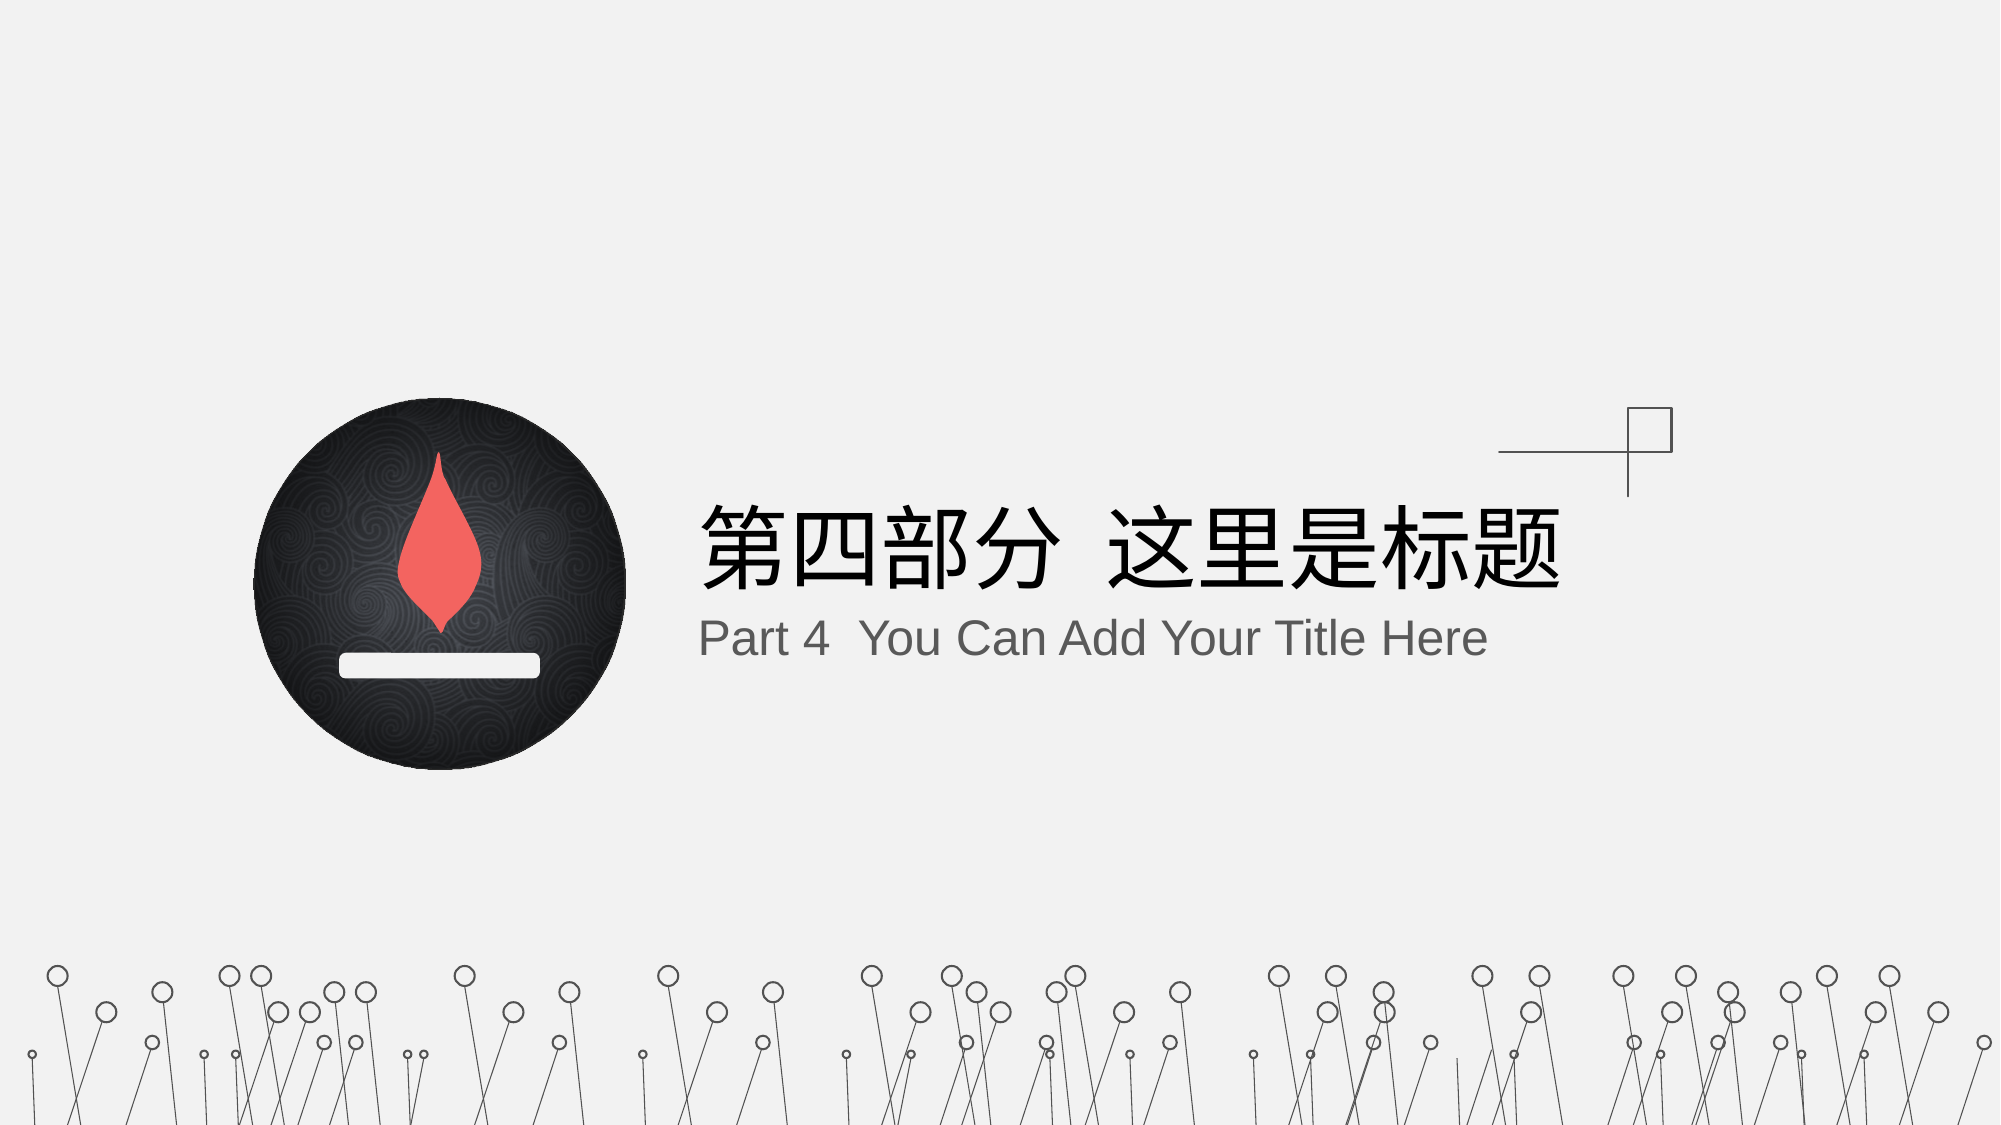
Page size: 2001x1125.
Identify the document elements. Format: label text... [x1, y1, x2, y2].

text_box [1723, 1004, 1729, 1022]
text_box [774, 1002, 791, 1125]
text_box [1278, 1022, 1324, 1125]
text_box [1612, 964, 1635, 987]
text_box [940, 964, 963, 987]
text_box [32, 1057, 36, 1125]
text_box [1064, 964, 1087, 987]
text_box [657, 964, 680, 987]
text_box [1129, 1057, 1134, 1125]
text_box [1471, 964, 1494, 987]
text_box [860, 964, 883, 987]
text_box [407, 1057, 412, 1125]
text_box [1791, 1002, 1809, 1125]
text_box [558, 981, 581, 1004]
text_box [871, 985, 900, 1022]
text_box [841, 1049, 852, 1059]
text_box [453, 964, 476, 987]
text_box [402, 1049, 413, 1059]
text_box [1889, 985, 1918, 1022]
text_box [1457, 1049, 1492, 1125]
text_box [909, 1001, 932, 1024]
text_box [1826, 1022, 1872, 1125]
text_box [27, 1049, 38, 1059]
text_box [354, 981, 377, 1004]
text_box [1394, 1049, 1429, 1125]
text_box [199, 1049, 209, 1059]
text_box [1162, 1034, 1178, 1051]
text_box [464, 985, 493, 1022]
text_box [1384, 1002, 1402, 1125]
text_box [1685, 1022, 1729, 1125]
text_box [930, 1049, 951, 1125]
text_box [144, 1034, 161, 1051]
text_box [1324, 964, 1348, 987]
text_box [551, 1034, 568, 1051]
text_box [1169, 981, 1192, 1004]
text_box [419, 1049, 429, 1059]
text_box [288, 1049, 323, 1125]
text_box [1801, 1057, 1806, 1125]
text_box 第四部分 这里是标题 [682, 483, 1747, 609]
text_box [1038, 1034, 1055, 1051]
text_box [755, 1034, 771, 1051]
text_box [1335, 985, 1364, 1022]
text_box [1422, 1034, 1439, 1051]
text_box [1623, 1022, 1668, 1125]
text_box [761, 981, 785, 1004]
text_box [352, 1034, 364, 1051]
text_box [1717, 981, 1740, 1004]
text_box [1335, 1022, 1381, 1125]
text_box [1482, 1022, 1527, 1125]
text_box [316, 1034, 333, 1049]
text_box [151, 981, 174, 1004]
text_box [335, 1002, 352, 1125]
text_box [1520, 1001, 1539, 1024]
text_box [204, 1057, 208, 1125]
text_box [253, 398, 626, 770]
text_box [229, 1022, 274, 1125]
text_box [570, 1002, 587, 1125]
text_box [1682, 1049, 1717, 1125]
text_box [871, 1022, 917, 1125]
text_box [412, 1057, 424, 1125]
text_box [1482, 985, 1511, 1022]
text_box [892, 1057, 912, 1125]
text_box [1075, 985, 1104, 1022]
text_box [57, 1022, 102, 1125]
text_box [464, 1022, 510, 1125]
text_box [1514, 1057, 1518, 1125]
text_box [1674, 964, 1698, 987]
text_box [1267, 964, 1290, 987]
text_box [1598, 1049, 1633, 1125]
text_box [1010, 1049, 1045, 1125]
text_box [994, 1001, 1012, 1024]
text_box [1623, 985, 1652, 1022]
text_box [1729, 1002, 1746, 1125]
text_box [668, 985, 697, 1022]
text_box [1528, 964, 1551, 987]
text_box [298, 1001, 321, 1024]
text_box [1878, 964, 1901, 987]
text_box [846, 1057, 851, 1125]
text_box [523, 1049, 558, 1125]
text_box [229, 985, 258, 1022]
text_box [1125, 1049, 1134, 1059]
text_box [502, 1001, 525, 1024]
text_box [1815, 964, 1839, 987]
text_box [726, 1049, 762, 1125]
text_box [366, 1002, 384, 1125]
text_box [980, 1002, 994, 1022]
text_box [1948, 1049, 1983, 1125]
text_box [116, 1049, 151, 1125]
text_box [1181, 1002, 1198, 1125]
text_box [668, 1022, 713, 1125]
text_box [250, 964, 273, 987]
text_box [705, 1001, 729, 1024]
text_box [163, 1002, 180, 1125]
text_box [323, 1049, 335, 1125]
text_box [1772, 1034, 1789, 1051]
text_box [274, 1022, 306, 1125]
text_box [1372, 981, 1395, 1002]
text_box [1134, 1049, 1169, 1125]
text_box [1779, 981, 1802, 1004]
text_box [1316, 1001, 1335, 1024]
text_box [218, 964, 241, 987]
text_box [1661, 1001, 1684, 1024]
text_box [1685, 985, 1714, 1022]
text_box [1826, 985, 1855, 1022]
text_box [951, 1022, 997, 1125]
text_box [1049, 1057, 1054, 1125]
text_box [951, 985, 980, 1022]
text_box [1253, 1057, 1258, 1125]
text_box [1864, 1001, 1887, 1024]
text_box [642, 1057, 647, 1125]
text_box [1976, 1034, 1993, 1051]
text_box [1248, 1049, 1259, 1059]
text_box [1310, 1057, 1315, 1125]
text_box [1927, 1001, 1950, 1024]
text_box [638, 1049, 648, 1059]
text_box [1045, 1049, 1055, 1059]
text_box [323, 981, 346, 1004]
text_box [46, 964, 69, 987]
text_box [1627, 407, 1673, 453]
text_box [1057, 1002, 1075, 1125]
text_box Part 4 You Can Add Your Title Here [682, 598, 1672, 674]
text_box [1045, 981, 1068, 1004]
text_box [1889, 1022, 1934, 1125]
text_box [57, 985, 86, 1022]
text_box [261, 985, 290, 1022]
text_box [1373, 1001, 1389, 1024]
text_box [968, 981, 988, 1002]
text_box [95, 1001, 118, 1024]
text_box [1539, 985, 1568, 1125]
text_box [1746, 1049, 1780, 1125]
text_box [1278, 985, 1307, 1022]
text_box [1075, 1022, 1120, 1125]
text_box [1113, 1001, 1136, 1024]
